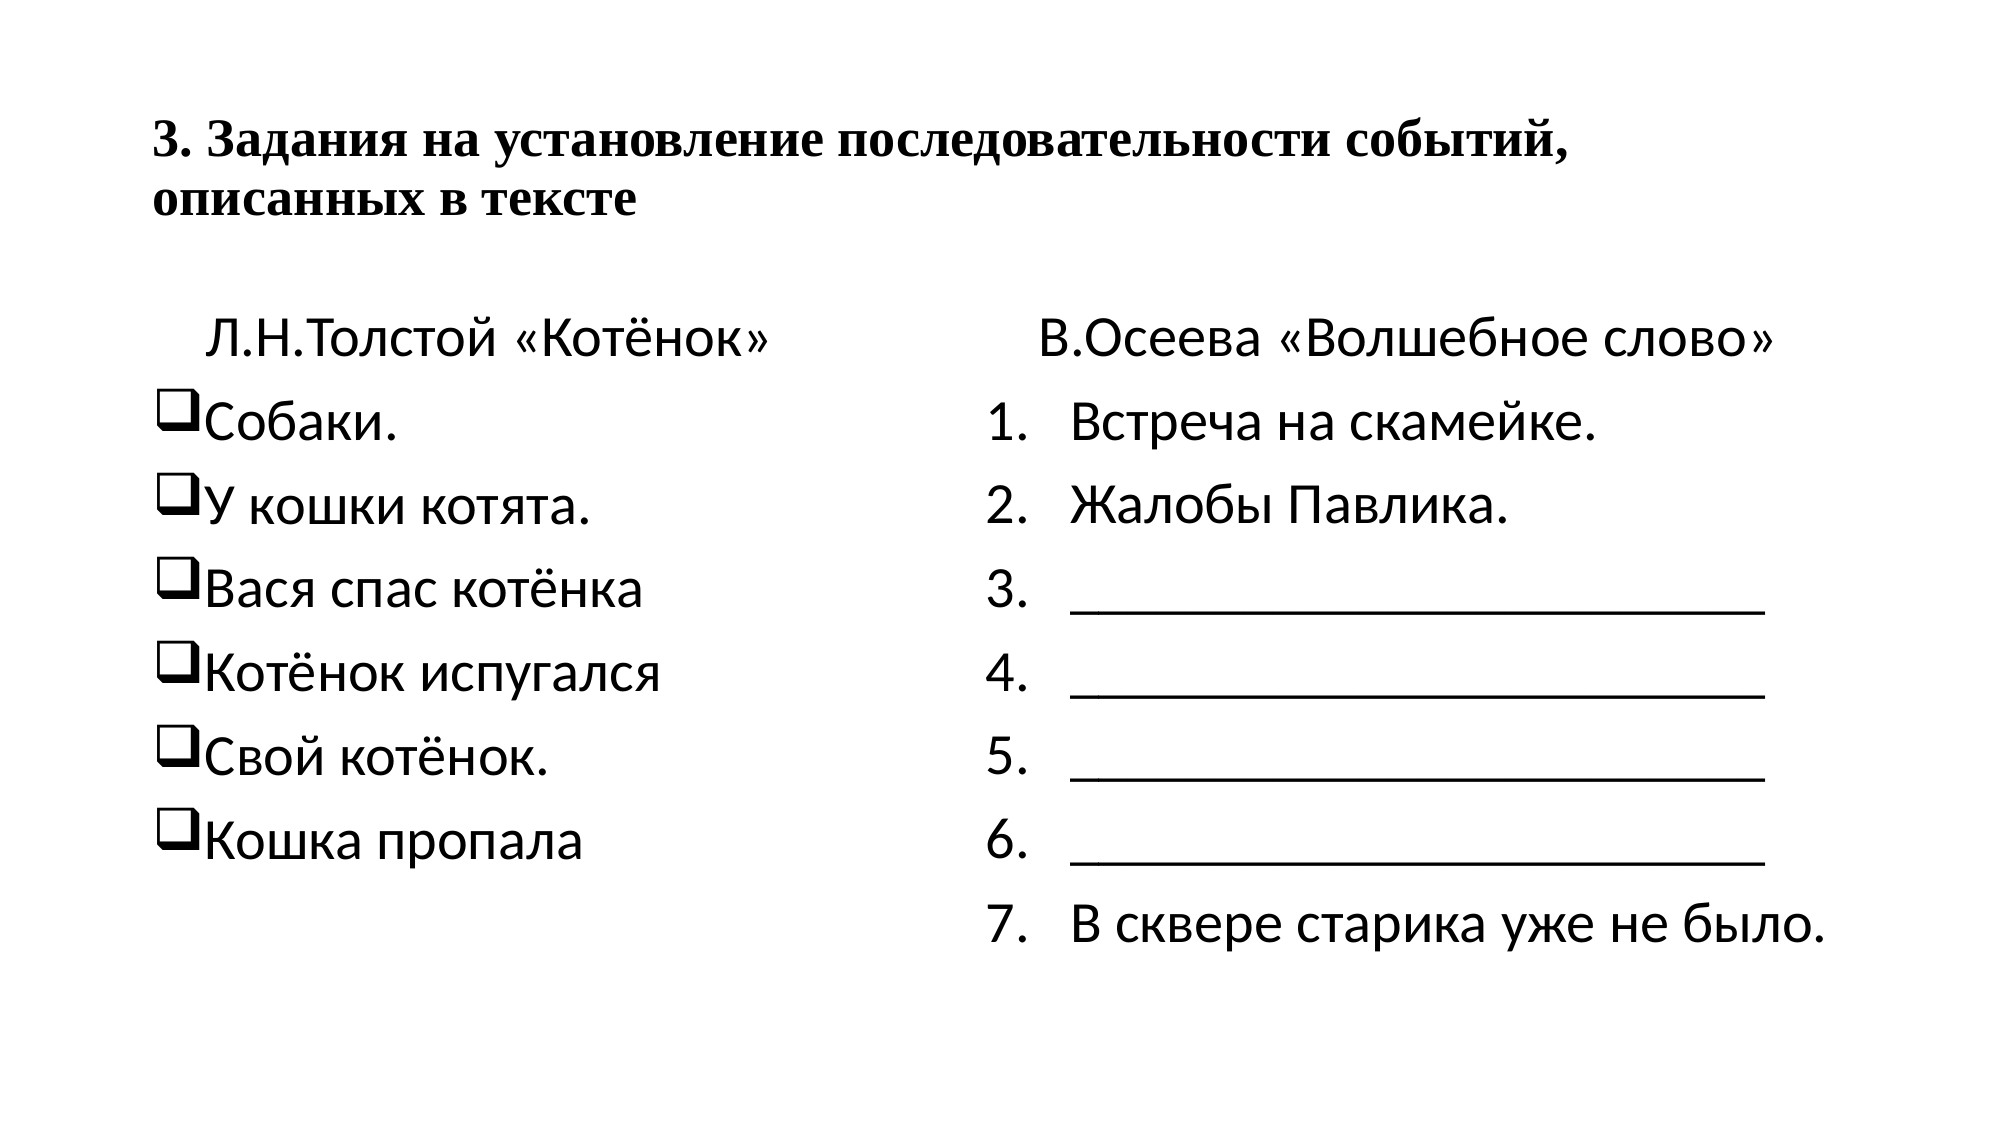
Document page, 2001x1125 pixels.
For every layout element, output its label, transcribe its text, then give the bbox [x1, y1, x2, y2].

list Л.Н.Толстой «Котёнок» Собаки. У кошки котята. Вася спас котёнка Котёнок испугался Свой котёнок. Кошка пропала [137, 298, 818, 1013]
title 3. Задания на установление последовательности событий, описанных в тексте [137, 59, 1863, 278]
text_box В.Осеева «Волшебное слово» Встреча на скамейке. Жалобы Павлика. ________________________ ________________________ ________________________ ________________________ В сквере старика уже не было. [970, 298, 1919, 1013]
